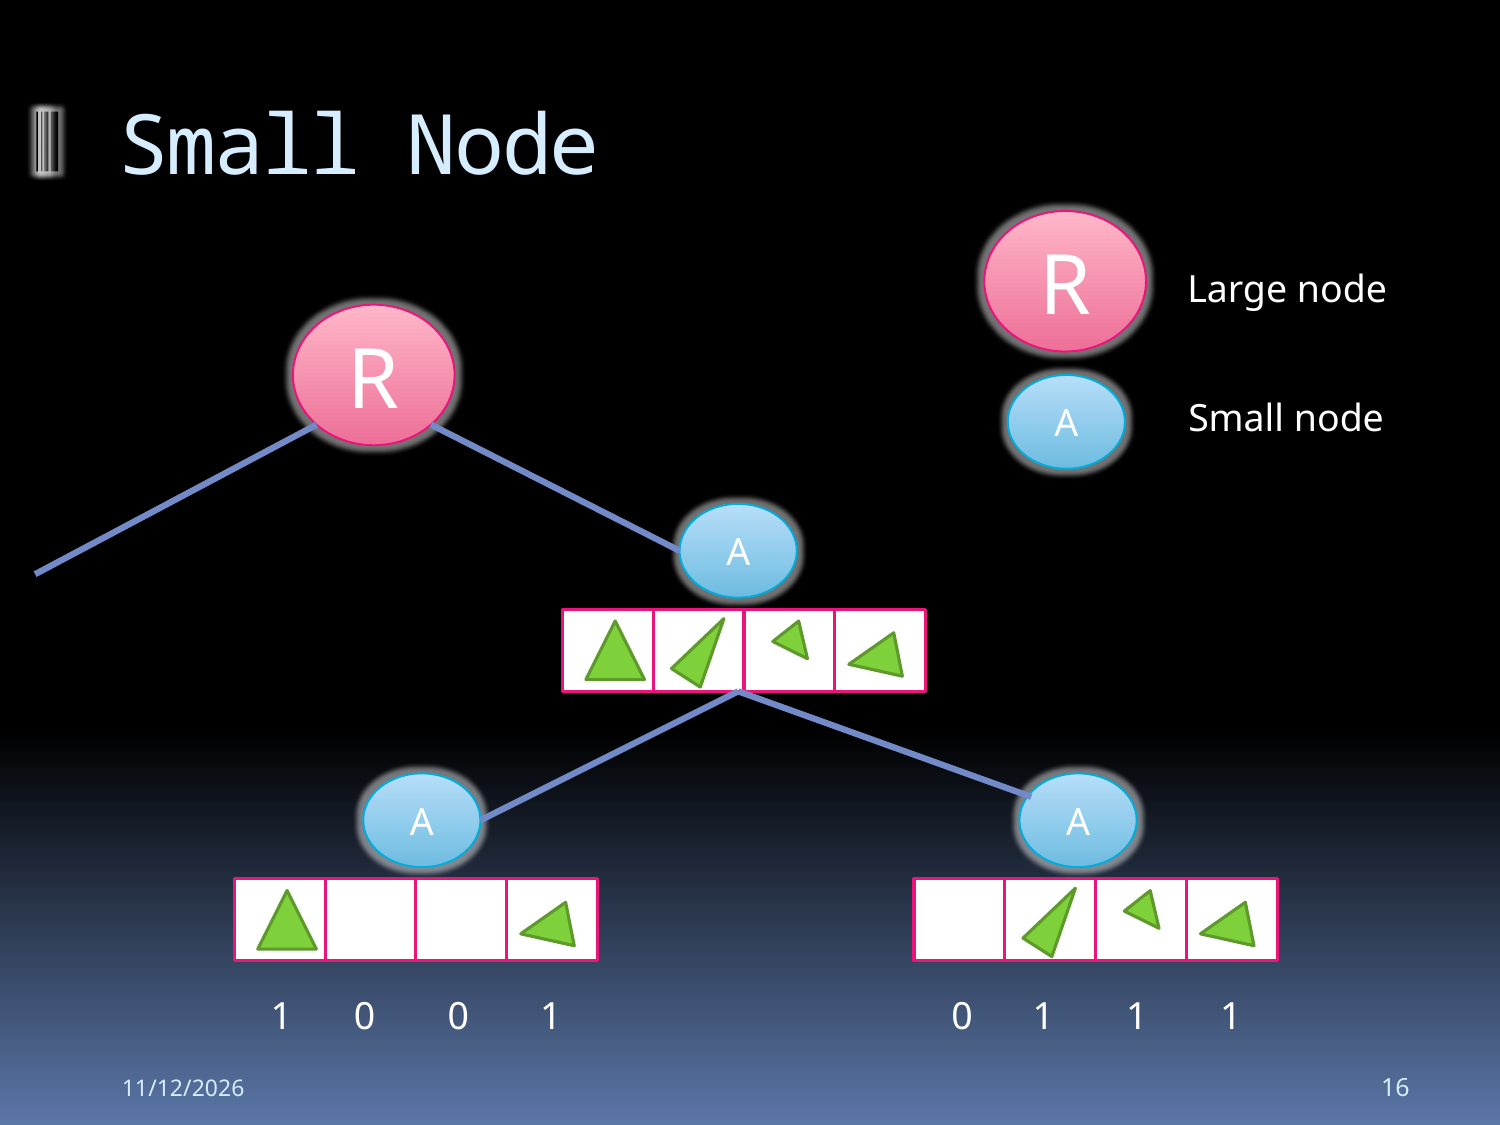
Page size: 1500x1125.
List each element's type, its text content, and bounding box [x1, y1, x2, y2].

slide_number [107, 1052, 457, 1113]
text_box R [983, 209, 1147, 353]
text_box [561, 608, 927, 682]
text_box A [362, 772, 481, 869]
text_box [491, 362, 619, 613]
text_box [100, 358, 252, 641]
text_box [233, 878, 599, 1046]
text_box Large node [1172, 257, 1402, 318]
text_box A [1018, 772, 1138, 869]
text_box A [1006, 373, 1126, 470]
text_box A [678, 502, 798, 599]
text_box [479, 690, 739, 821]
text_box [737, 690, 1032, 798]
text_box R [291, 303, 456, 447]
slide_number 16 [1366, 1052, 1442, 1113]
text_box Small node [1173, 386, 1400, 447]
title Small Node [103, 83, 1379, 234]
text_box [913, 878, 1278, 1046]
